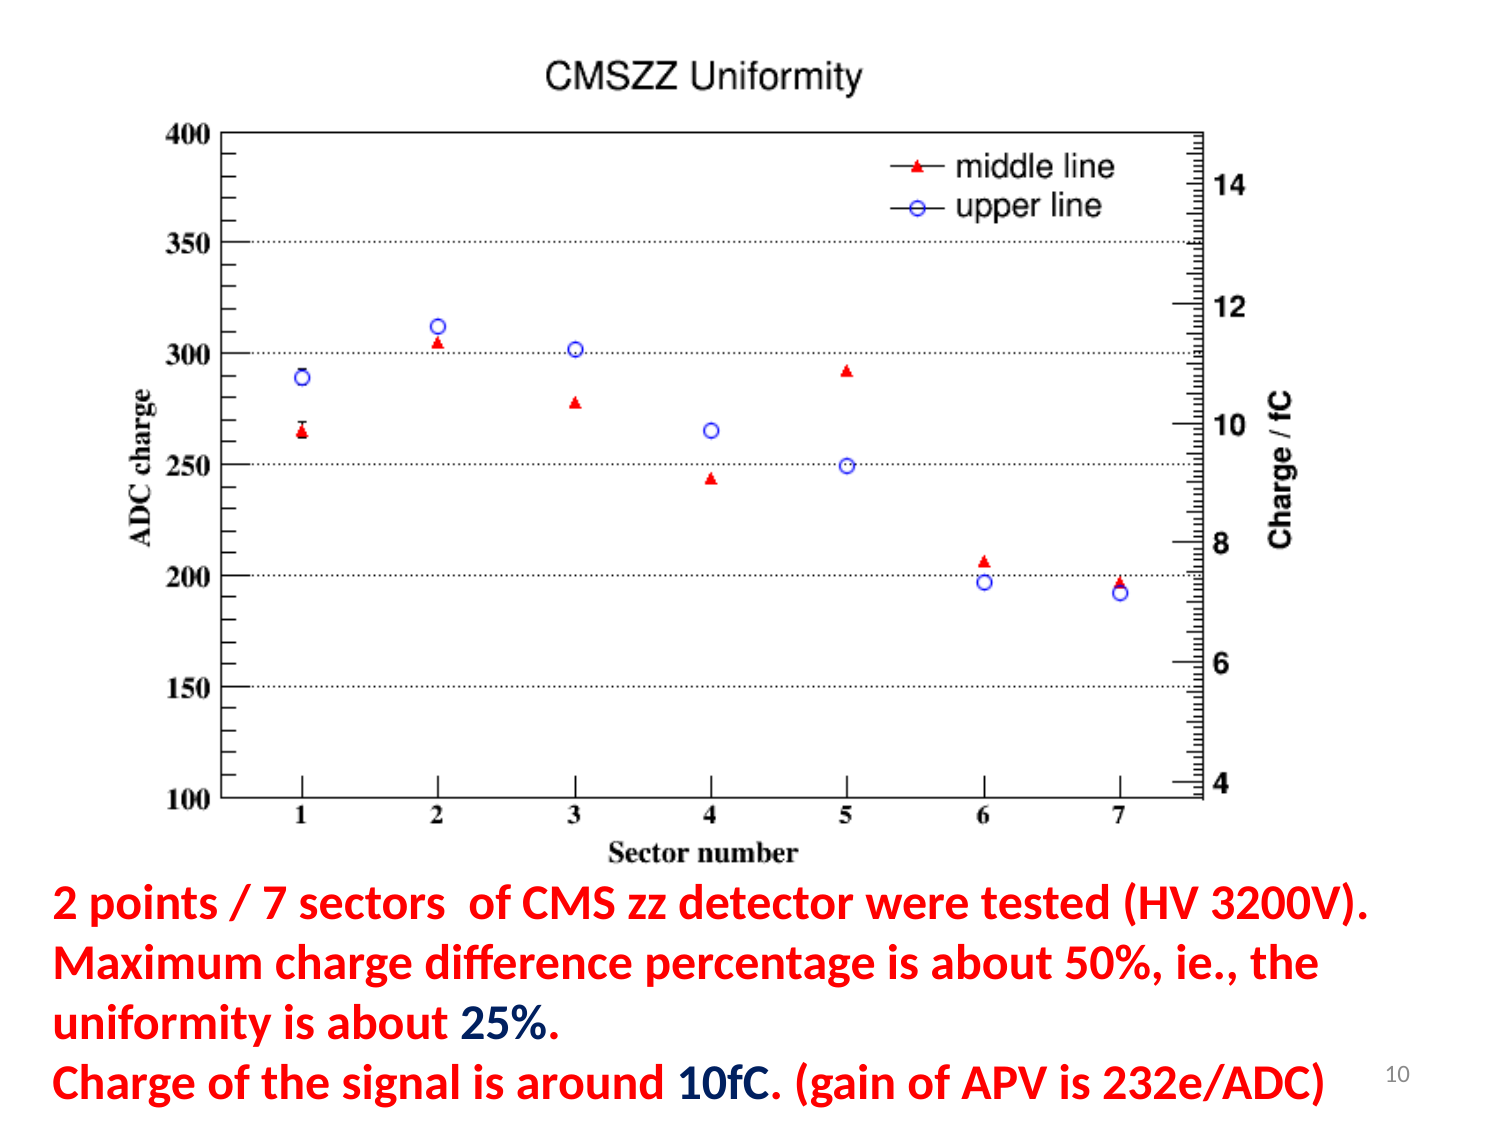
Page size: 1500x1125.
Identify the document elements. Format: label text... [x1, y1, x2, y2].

text_box 2 points / 7 sectors of CMS zz detector were tested (HV 3200V). Maximum charge difference percentage is about 50%, ie., the uniformity is about 25%. Charge of the signal is around 10fC. (gain of APV is 232e/ADC) [37, 862, 1463, 1118]
picture [99, 49, 1326, 882]
slide_number 10 [1074, 1042, 1425, 1103]
